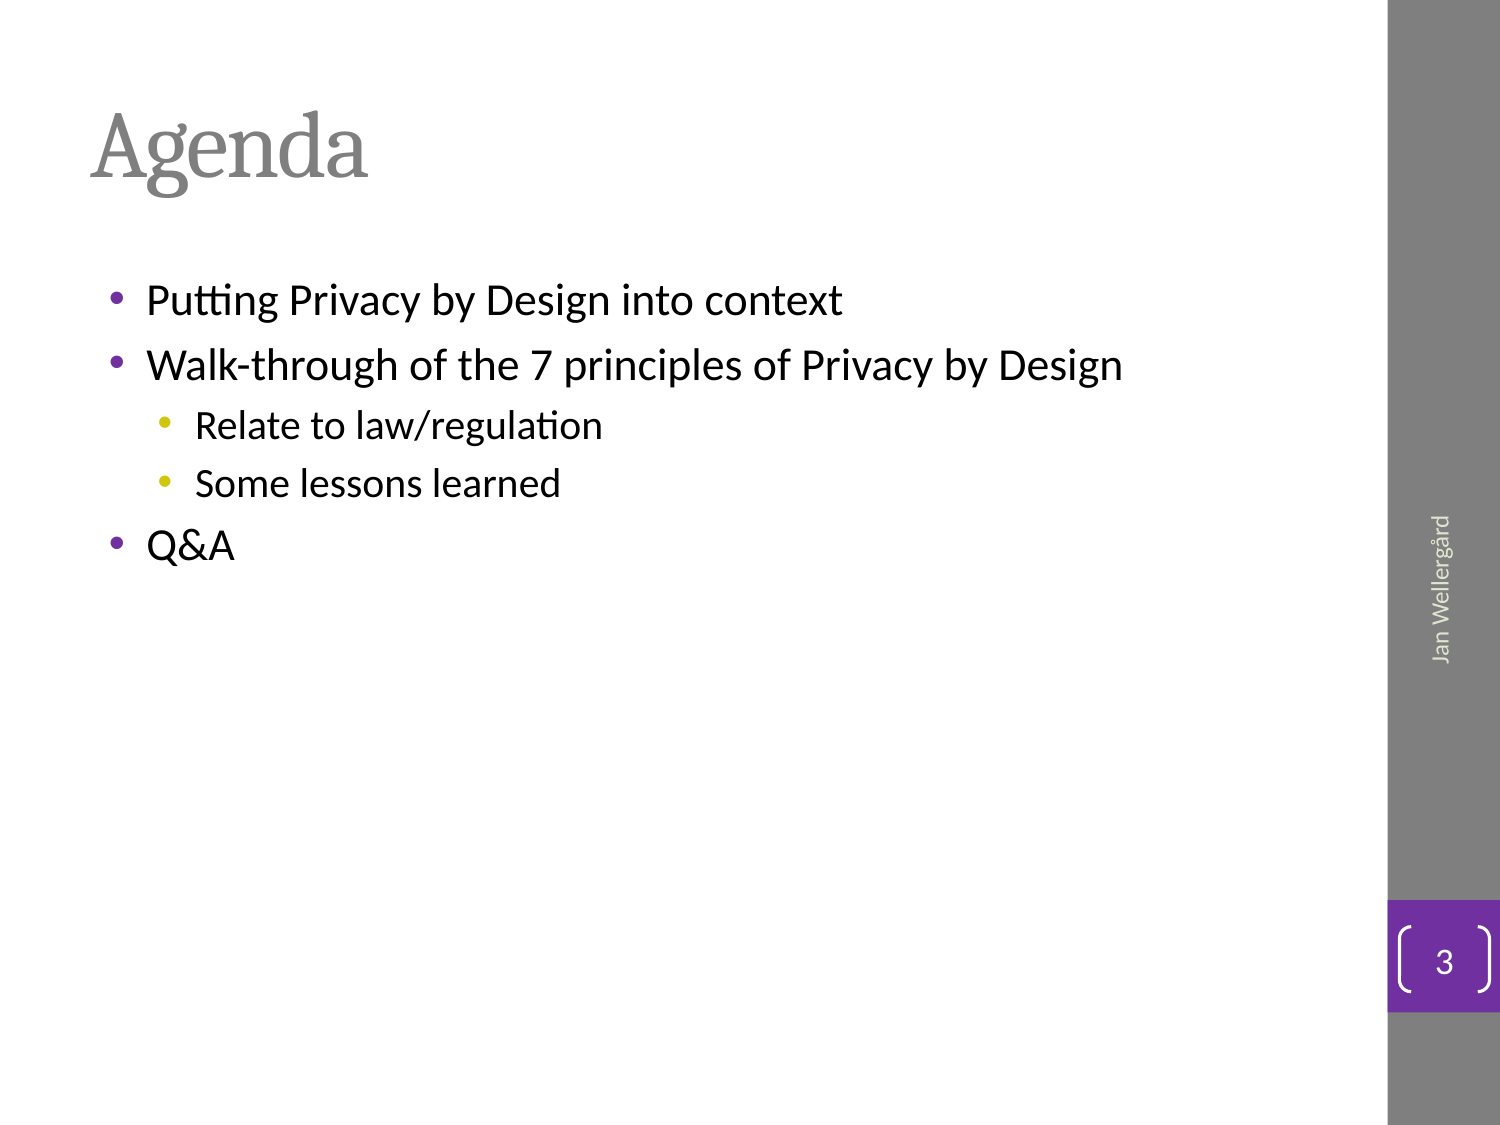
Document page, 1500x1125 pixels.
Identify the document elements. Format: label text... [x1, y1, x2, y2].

title Agenda [75, 45, 1325, 233]
footer Jan Wellergård [1408, 500, 1469, 889]
list Putting Privacy by Design into context Walk-through of the 7 principles of Privacy by Design Relate to law/regulation Some lessons learned Q&A [75, 262, 1325, 1050]
slide_number 3 [1397, 925, 1492, 994]
